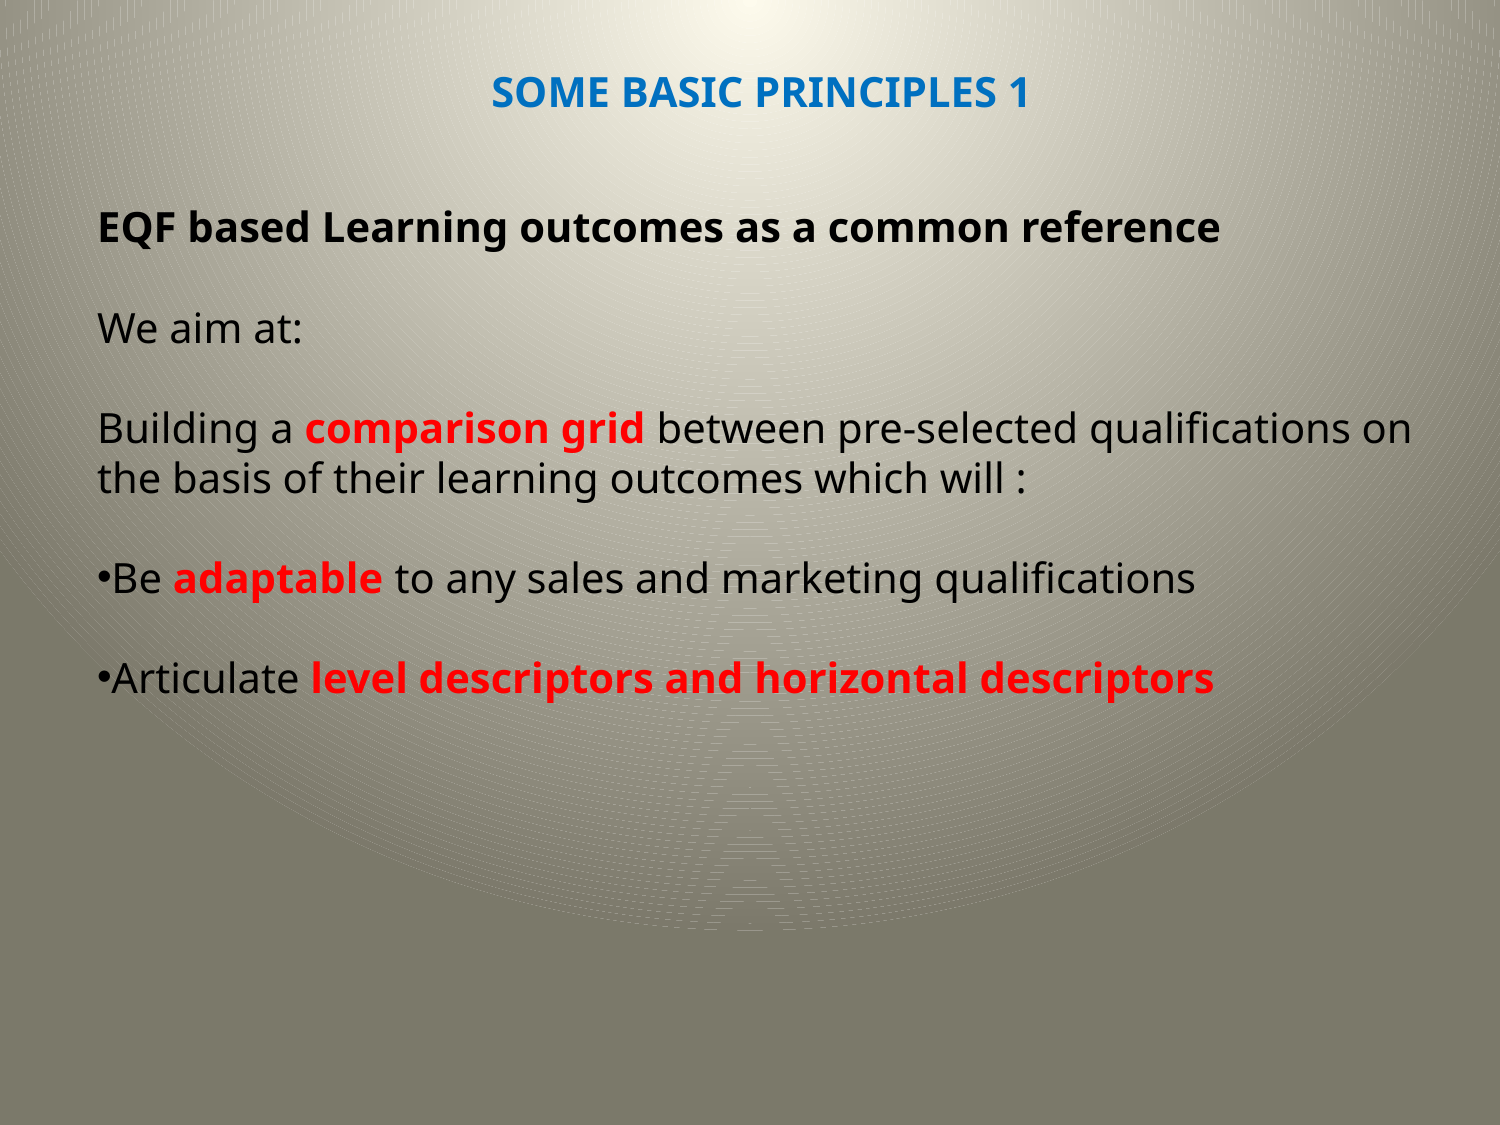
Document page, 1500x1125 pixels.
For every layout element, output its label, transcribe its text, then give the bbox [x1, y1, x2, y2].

text_box SOME BASIC PRINCIPLES 1 [164, 58, 1360, 124]
text_box EQF based Learning outcomes as a common reference We aim at: Building a comparison grid between pre-selected qualifications on the basis of their learning outcomes which will : Be adaptable to any sales and marketing qualifications Articulate level descriptors and horizontal descriptors [82, 195, 1442, 702]
